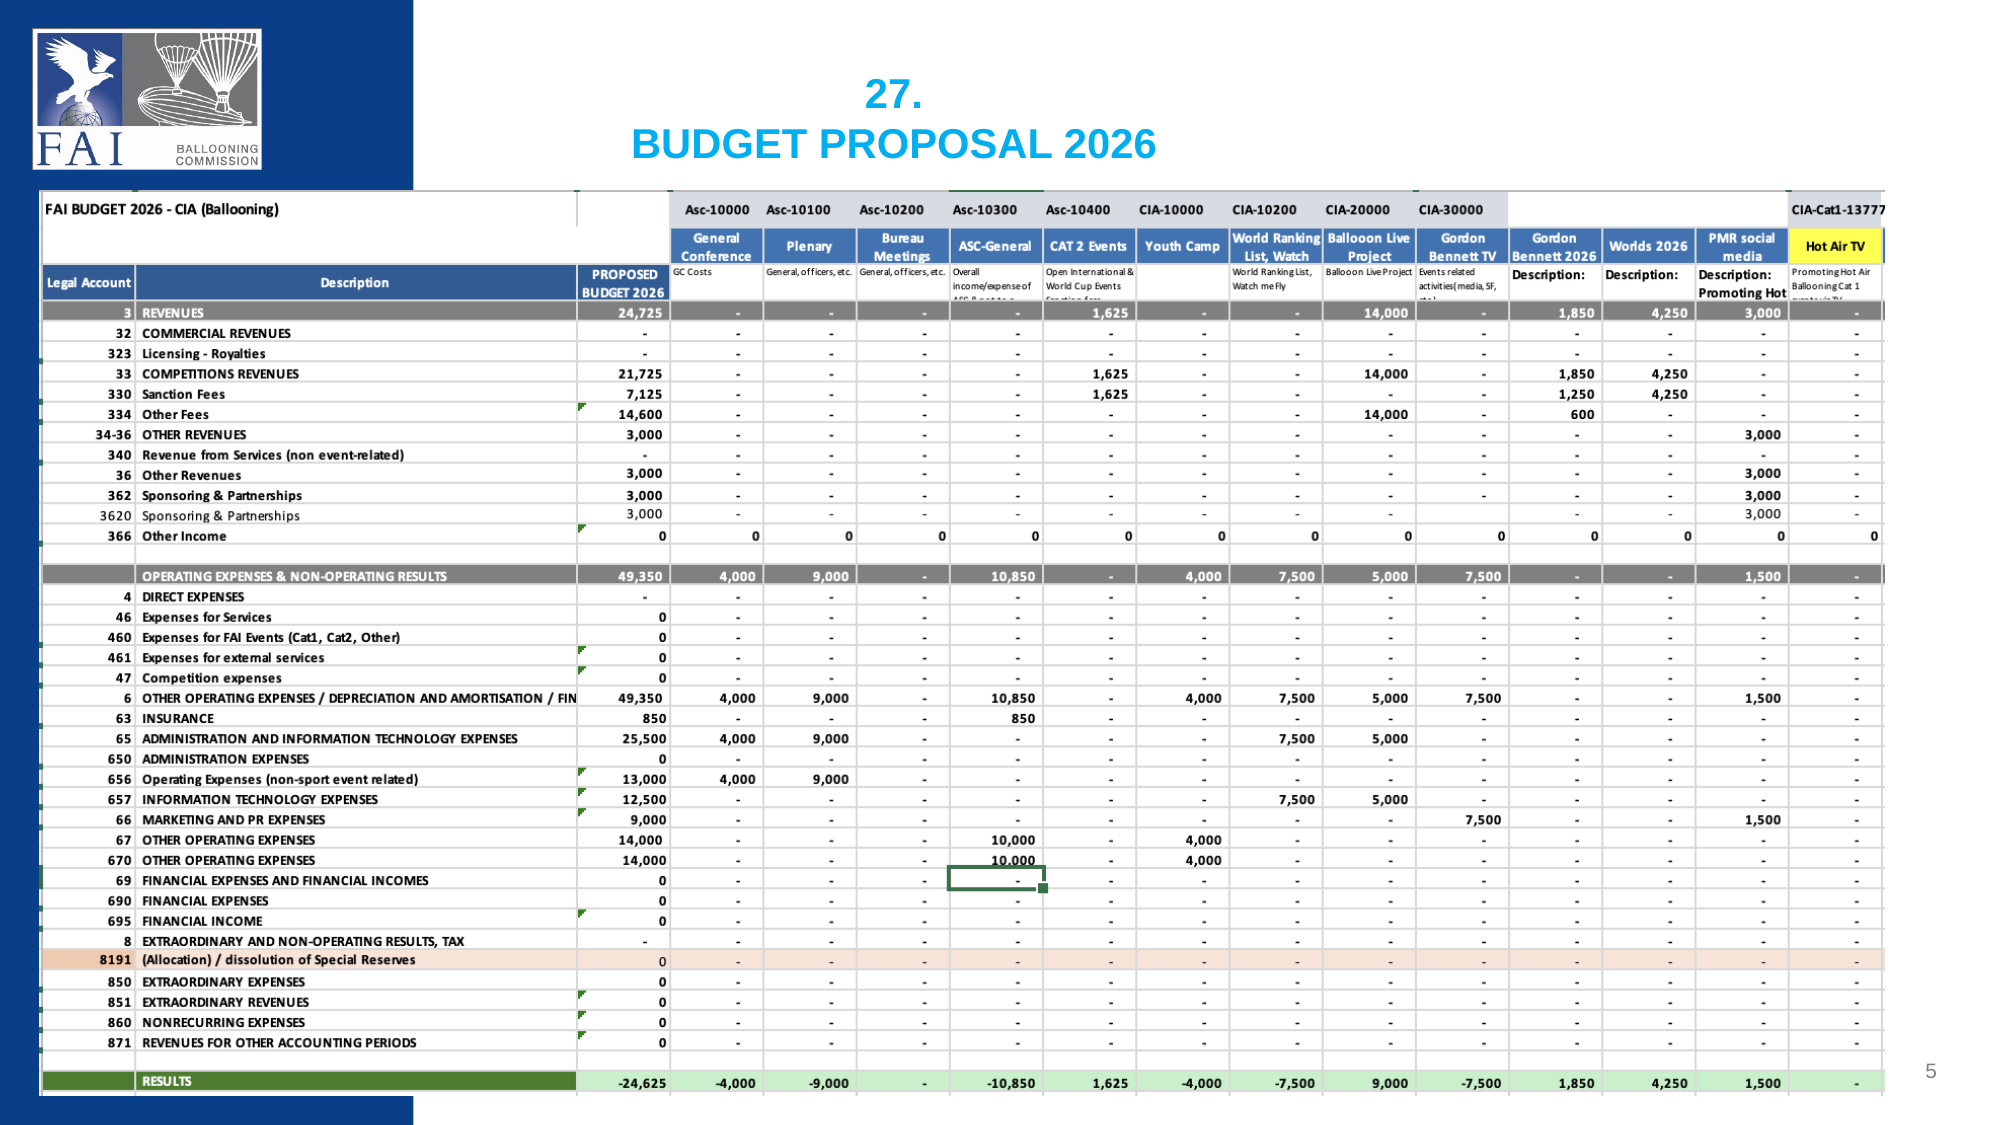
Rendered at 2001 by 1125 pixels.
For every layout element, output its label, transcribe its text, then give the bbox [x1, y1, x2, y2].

picture [32, 28, 262, 170]
list 27. BUDGET Proposal 2026 [438, 28, 1350, 190]
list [39, 190, 1885, 1096]
